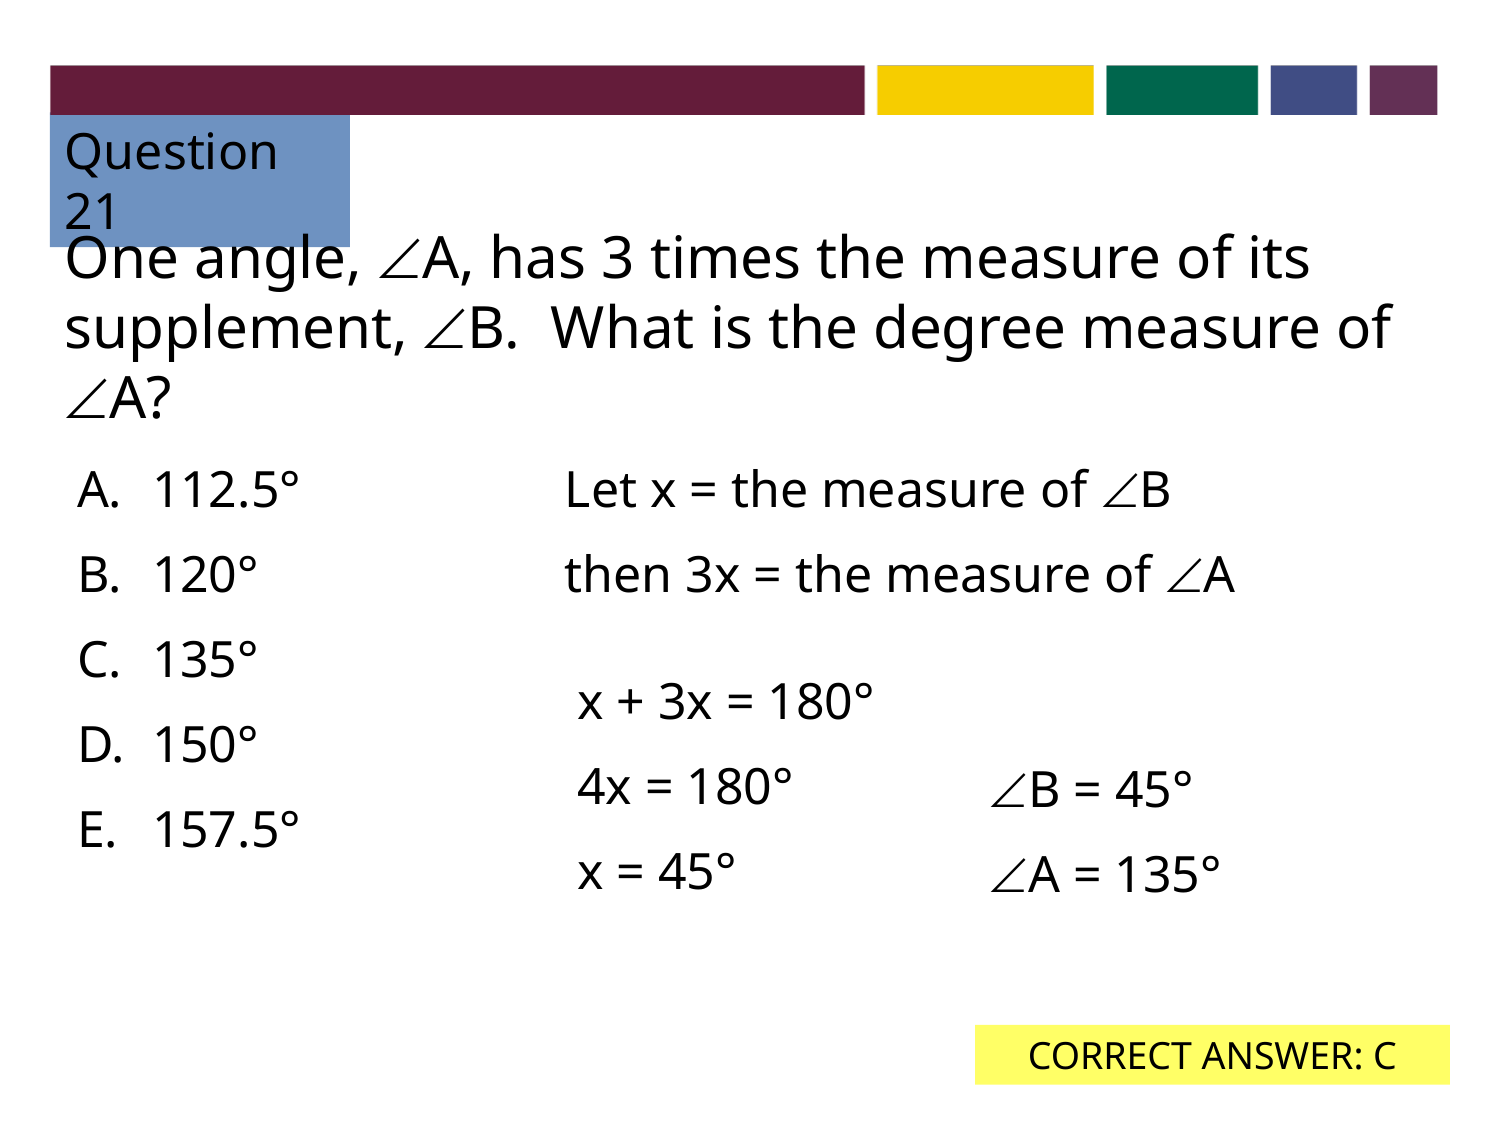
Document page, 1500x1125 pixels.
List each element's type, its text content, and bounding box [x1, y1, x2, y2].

text_box Let x = the measure of B then 3x = the measure of A [549, 450, 1325, 610]
text_box One angle, A, has 3 times the measure of its supplement, B. What is the degree measure of A? [49, 212, 1475, 438]
text_box CORRECT ANSWER: C [975, 1024, 1450, 1085]
text_box x + 3x = 180° 4x = 180° x = 45° [562, 662, 1150, 908]
picture [37, 49, 1438, 116]
text_box B = 45° A = 135° [974, 750, 1275, 910]
text_box Question 21 [49, 123, 350, 212]
text_box 112.5° 120° 135° 150° 157.5° [62, 449, 425, 865]
